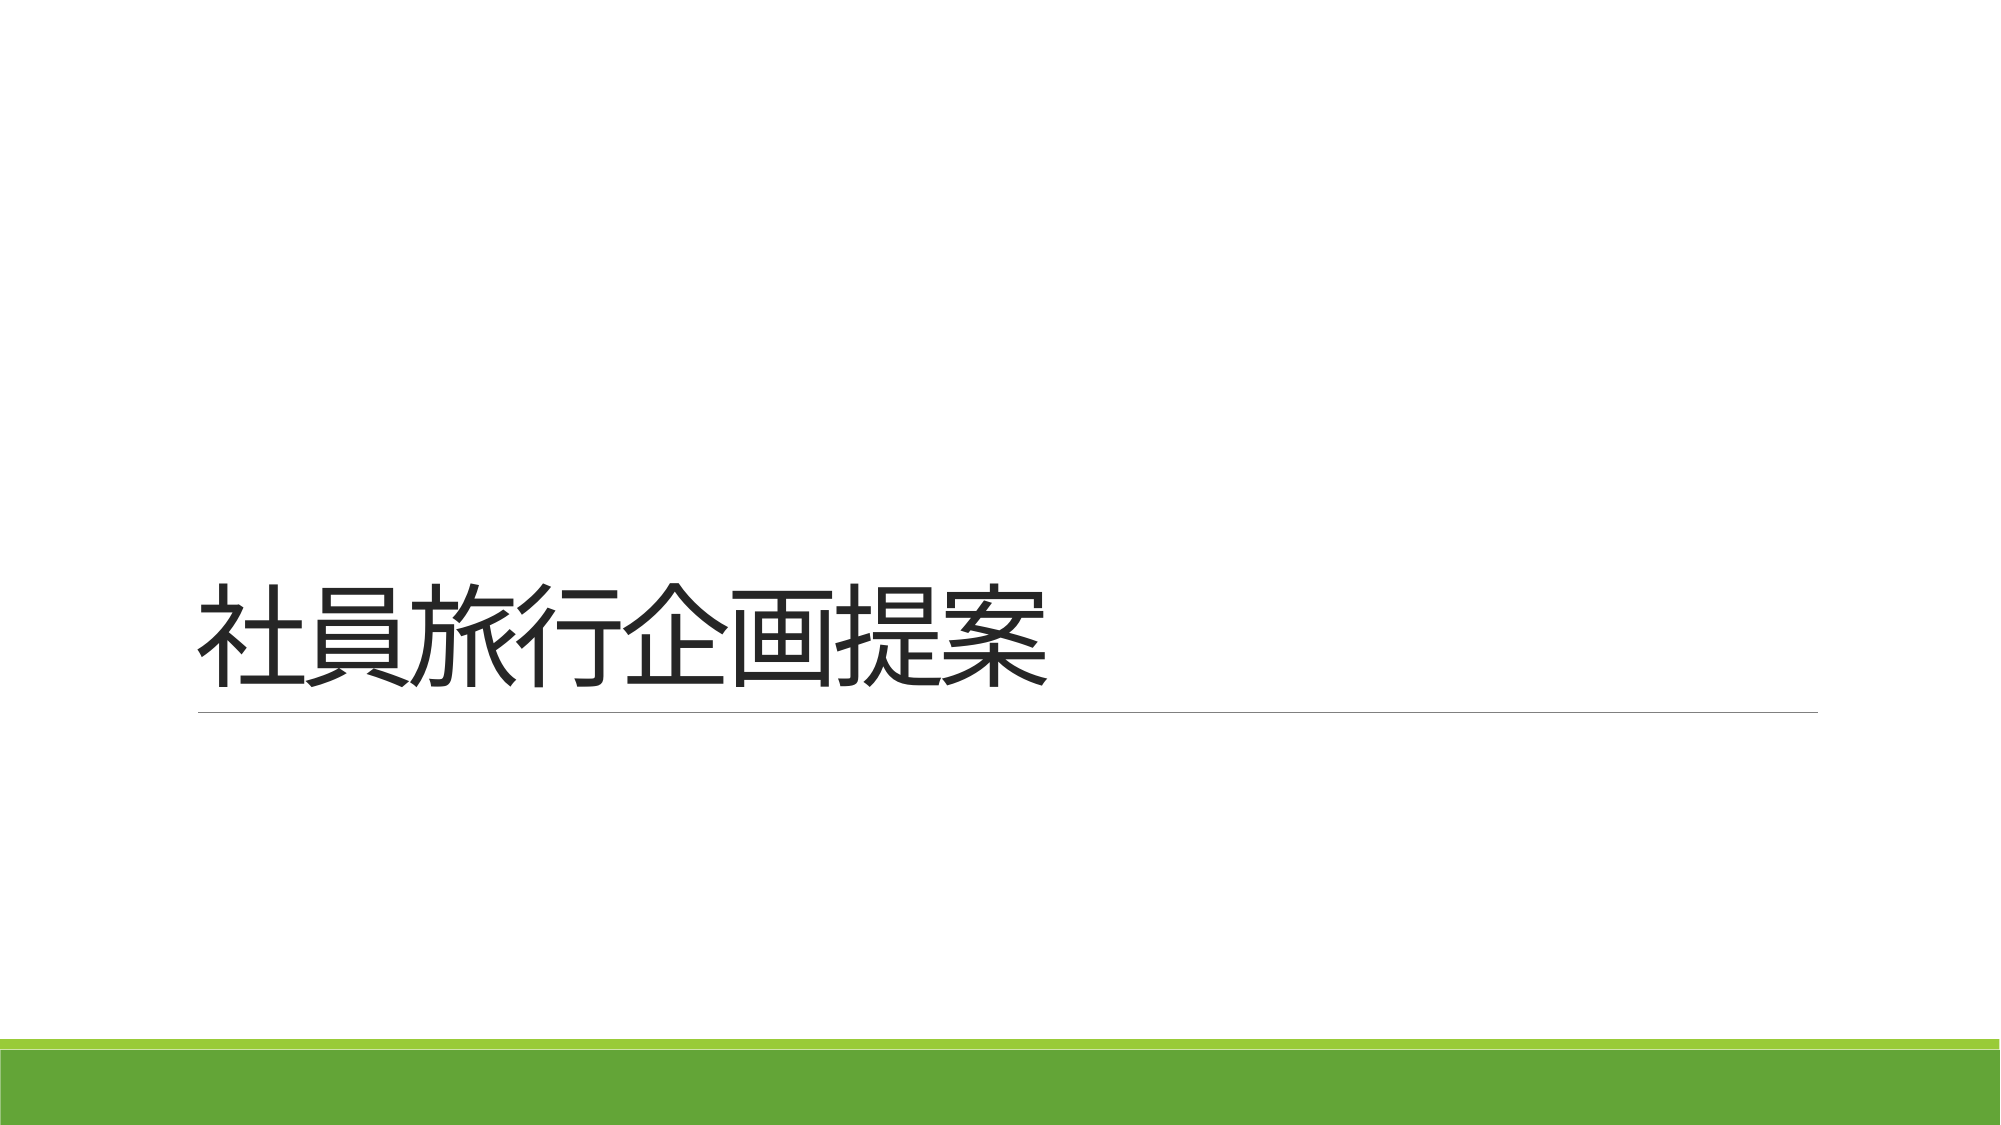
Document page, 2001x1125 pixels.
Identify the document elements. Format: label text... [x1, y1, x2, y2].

title 社員旅行企画提案 [180, 124, 1830, 710]
